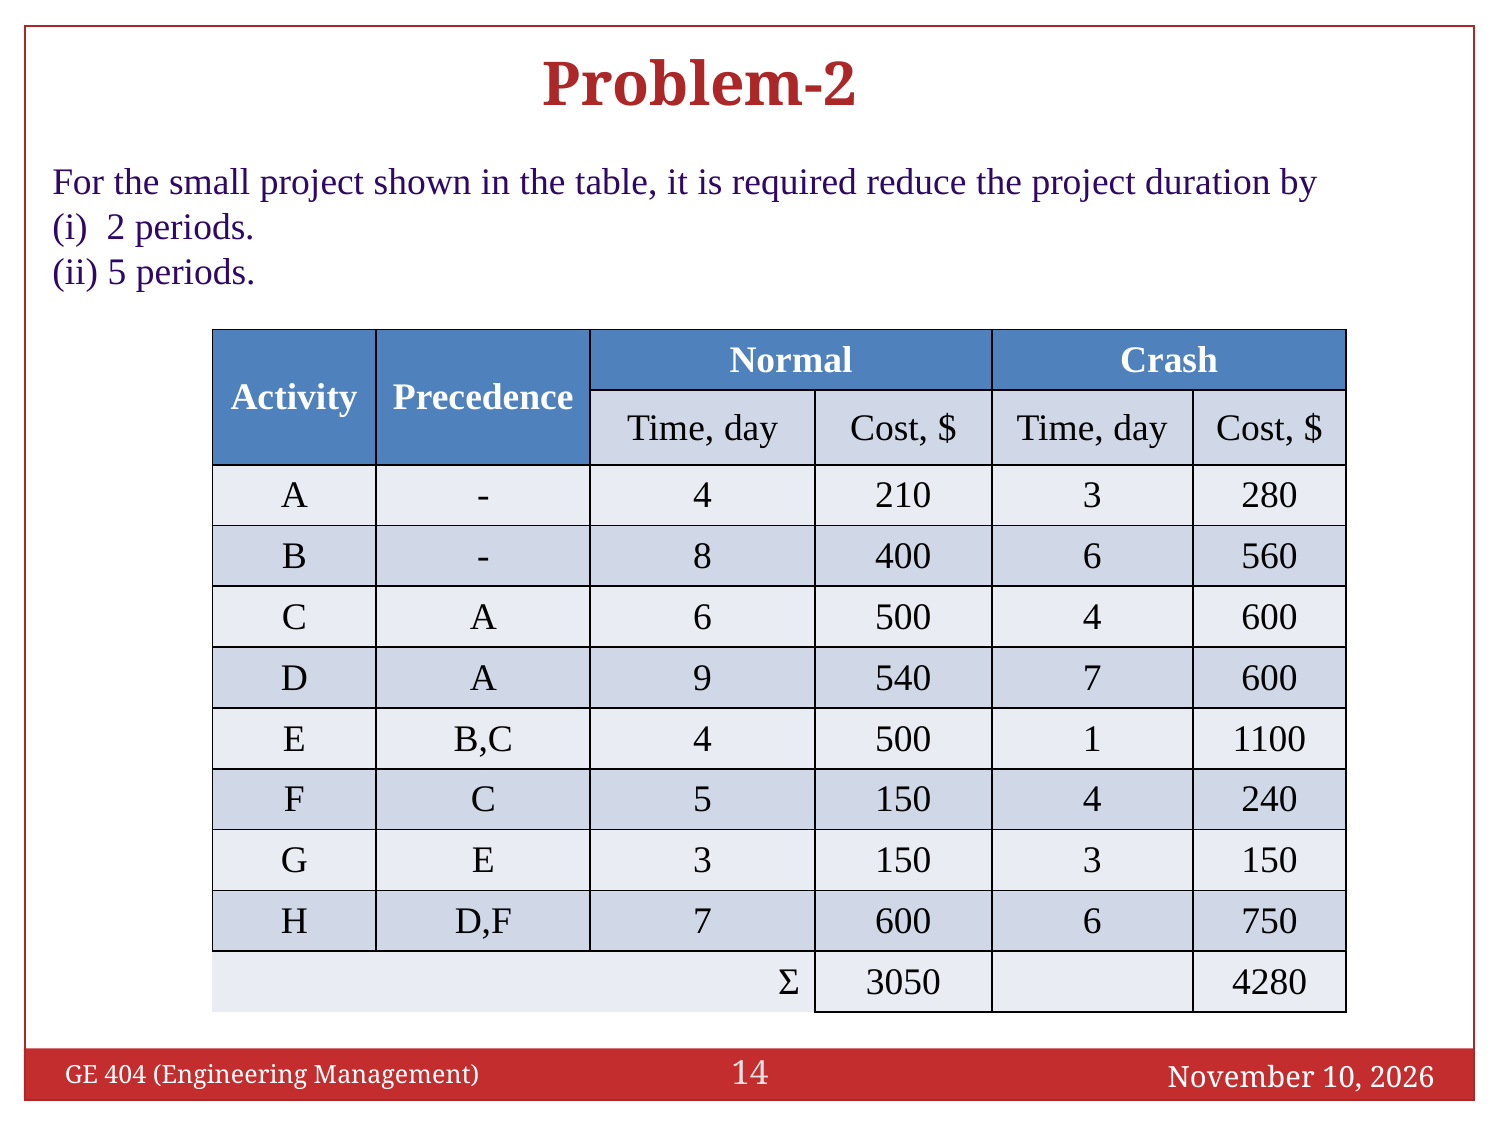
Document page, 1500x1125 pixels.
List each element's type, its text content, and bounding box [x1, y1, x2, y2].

table_header Activity [213, 330, 375, 464]
table_cell 4 [591, 709, 814, 768]
table_cell [212, 952, 376, 1012]
table_cell 6 [993, 526, 1192, 585]
table_cell G [213, 830, 375, 890]
text_box For the small project shown in the table, it is required reduce the project duration by (i) 2 periods. (ii) 5 periods. [37, 149, 1425, 300]
table_cell 6 [591, 587, 814, 646]
table_cell C [213, 587, 375, 646]
table_cell Time, day [591, 391, 814, 464]
table_cell 1100 [1194, 709, 1345, 768]
table_cell [376, 952, 590, 1012]
table_cell 750 [1194, 891, 1345, 950]
table_cell 600 [816, 891, 991, 950]
table_header Precedence [377, 330, 589, 464]
table_cell Cost, $ [1194, 391, 1345, 464]
table_cell 4 [591, 466, 814, 525]
table_cell C [377, 770, 589, 829]
table_cell 9 [591, 648, 814, 707]
table_header Crash [993, 330, 1345, 389]
table_cell 8 [591, 526, 814, 585]
table_cell 4 [993, 587, 1192, 646]
table_cell E [213, 709, 375, 768]
table_cell 150 [816, 770, 991, 829]
table_cell 600 [1194, 587, 1345, 646]
table_cell 4 [993, 770, 1192, 829]
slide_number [950, 1050, 1450, 1111]
table_cell A [377, 587, 589, 646]
table_cell 5 [591, 770, 814, 829]
table_cell 4280 [1194, 952, 1345, 1011]
table_cell Σ [590, 952, 814, 1012]
table_cell 3 [591, 830, 814, 890]
table_cell B,C [377, 709, 589, 768]
table_cell 3 [993, 466, 1192, 525]
table_cell D [213, 648, 375, 707]
table_header Normal [591, 330, 991, 389]
table_cell 3050 [816, 952, 991, 1011]
table_cell - [377, 466, 589, 525]
slide_number 14 [699, 1037, 800, 1110]
table_cell 240 [1194, 770, 1345, 829]
footer GE 404 (Engineering Management) [50, 1051, 638, 1112]
table_cell 540 [816, 648, 991, 707]
table_cell 500 [816, 709, 991, 768]
table_cell 400 [816, 526, 991, 585]
table_cell 150 [816, 830, 991, 890]
table_cell [993, 952, 1192, 1011]
table_cell 150 [1194, 830, 1345, 890]
table_cell 600 [1194, 648, 1345, 707]
table_cell B [213, 526, 375, 585]
table_cell Time, day [993, 391, 1192, 464]
table_cell 7 [591, 891, 814, 950]
table_cell - [377, 526, 589, 585]
table_cell 210 [816, 466, 991, 525]
table_cell 7 [993, 648, 1192, 707]
table_cell A [377, 648, 589, 707]
table_cell 1 [993, 709, 1192, 768]
table_cell 560 [1194, 526, 1345, 585]
table_cell 3 [993, 830, 1192, 890]
table_cell E [377, 830, 589, 890]
table_cell 500 [816, 587, 991, 646]
table_cell A [213, 466, 375, 525]
table_cell 280 [1194, 466, 1345, 525]
table_cell D,F [377, 891, 589, 950]
table_cell Cost, $ [816, 391, 991, 464]
title Problem-2 [0, 37, 1400, 125]
table_cell H [213, 891, 375, 950]
table_cell F [213, 770, 375, 829]
table_cell 6 [993, 891, 1192, 950]
